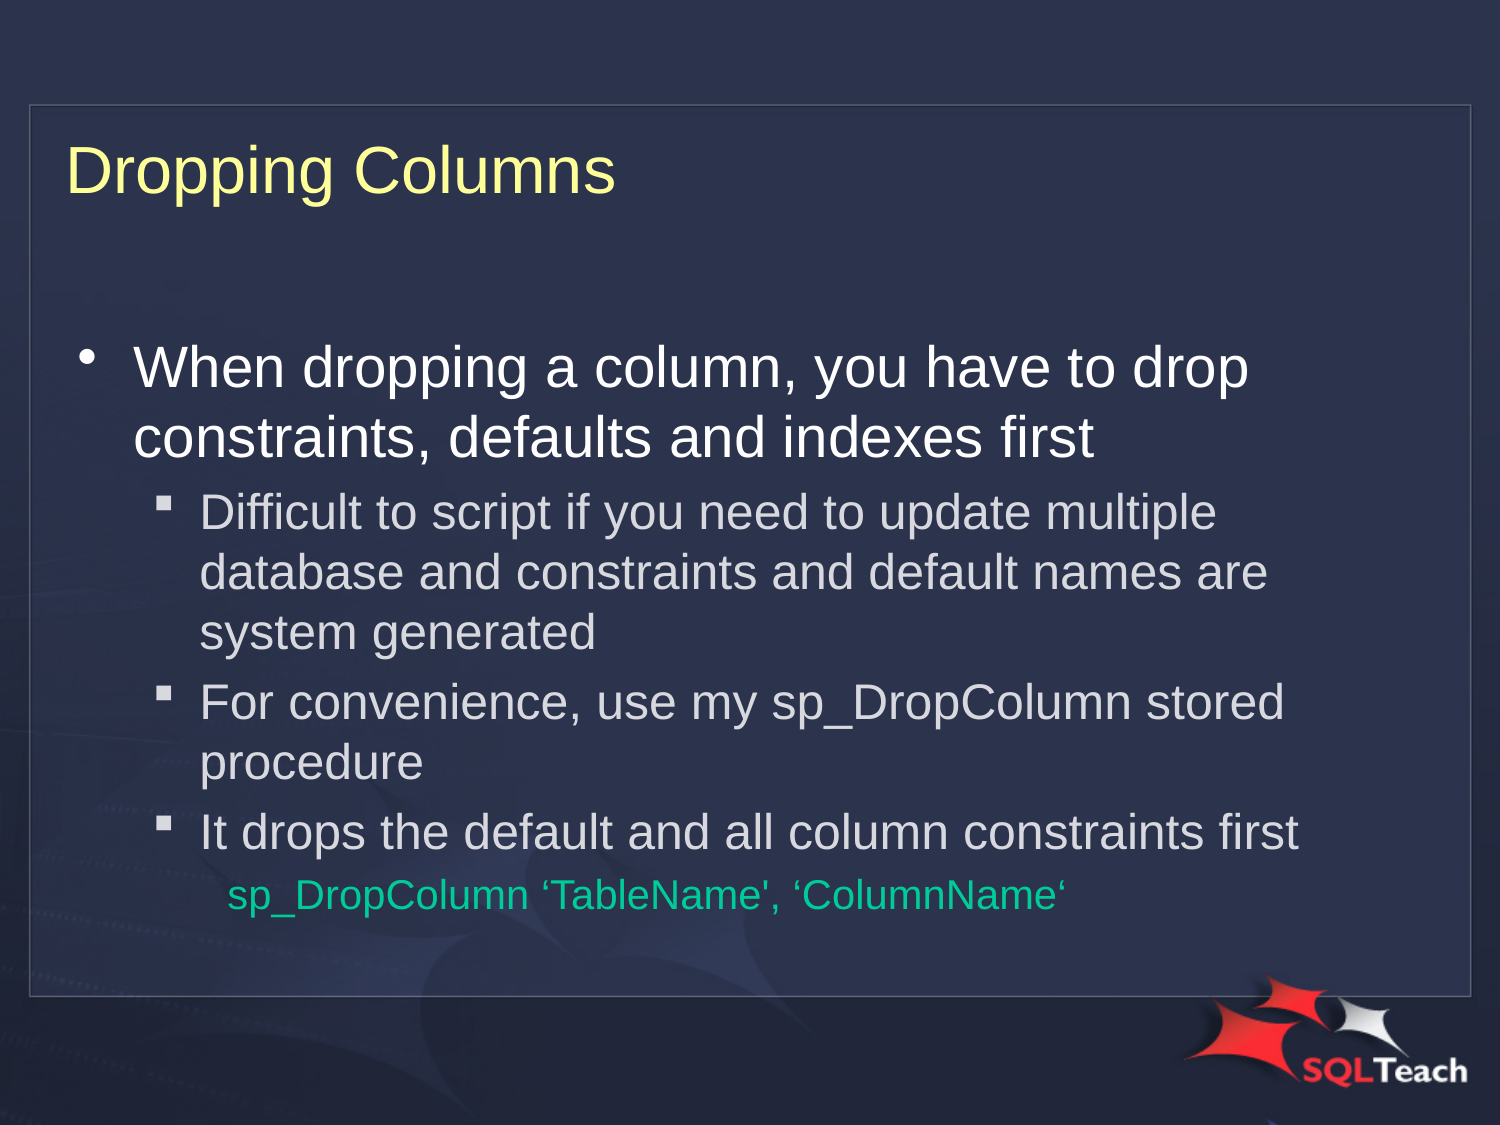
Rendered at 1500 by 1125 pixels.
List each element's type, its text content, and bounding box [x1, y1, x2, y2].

list When dropping a column, you have to drop constraints, defaults and indexes first Difficult to script if you need to update multiple database and constraints and default names are system generated For convenience, use my sp_DropColumn stored procedure It drops the default and all column constraints first sp_DropColumn ‘TableName', ‘ColumnName‘ [62, 249, 1439, 904]
picture [0, 0, 1500, 1125]
title Dropping Columns [49, 137, 1326, 197]
